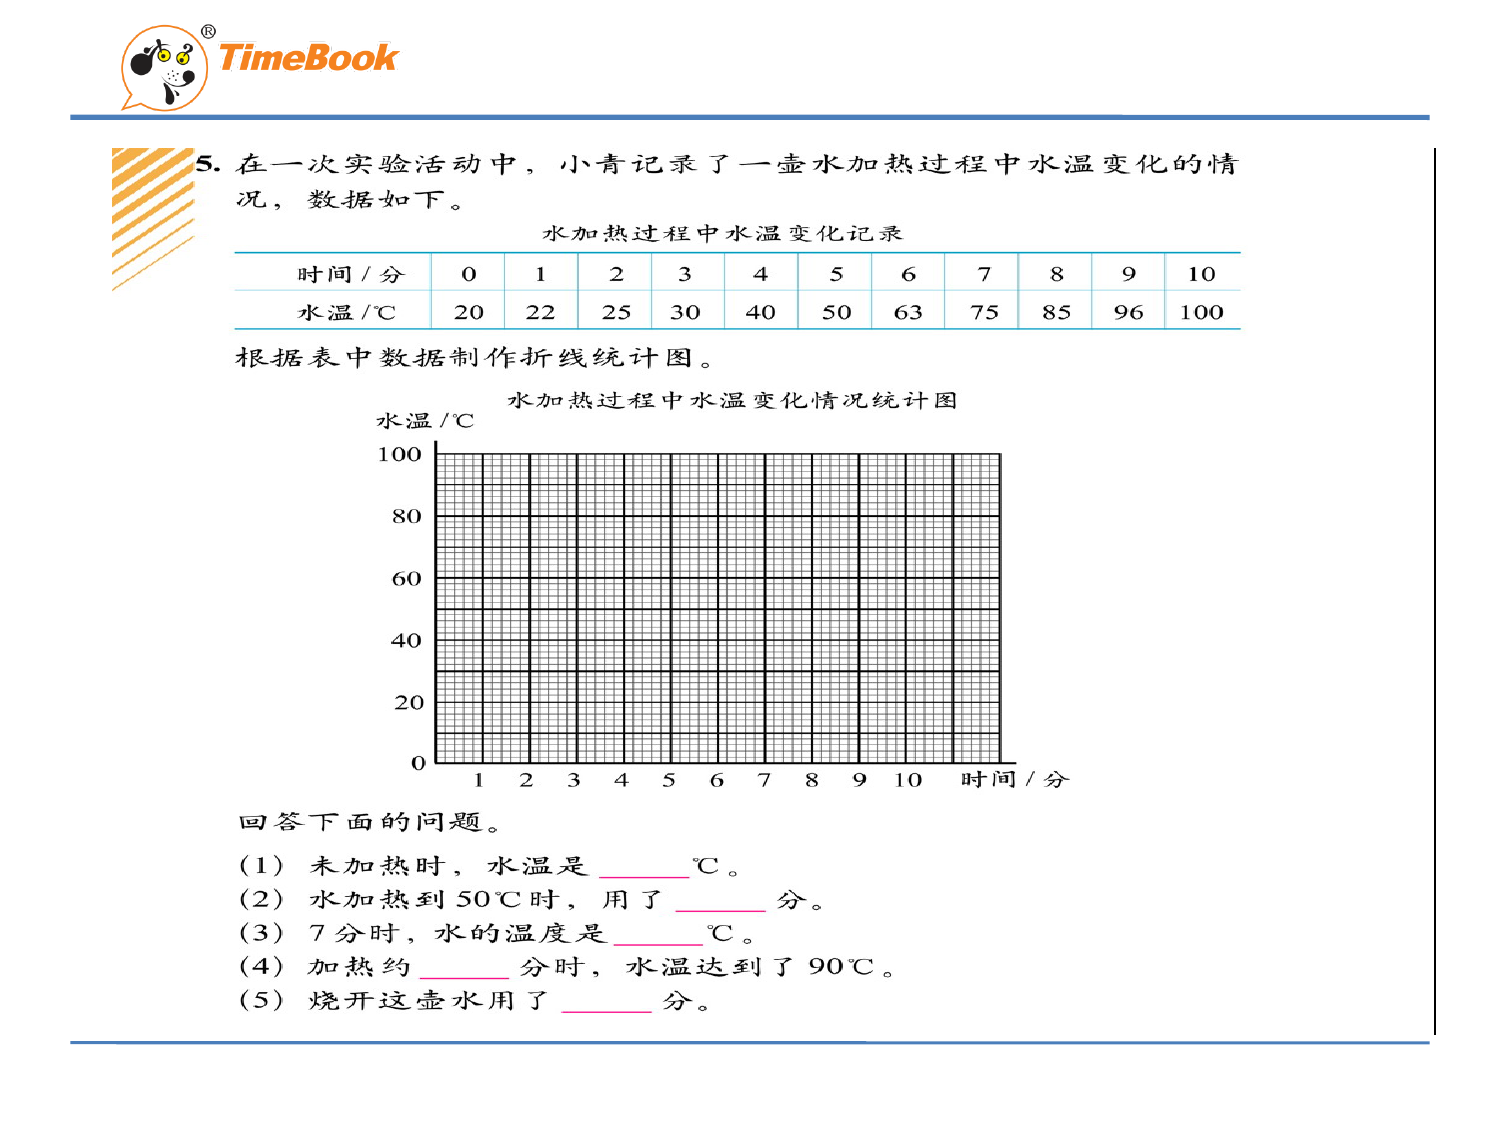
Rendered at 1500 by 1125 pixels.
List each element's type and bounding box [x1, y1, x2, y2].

picture [111, 148, 1436, 1036]
picture [118, 22, 408, 113]
